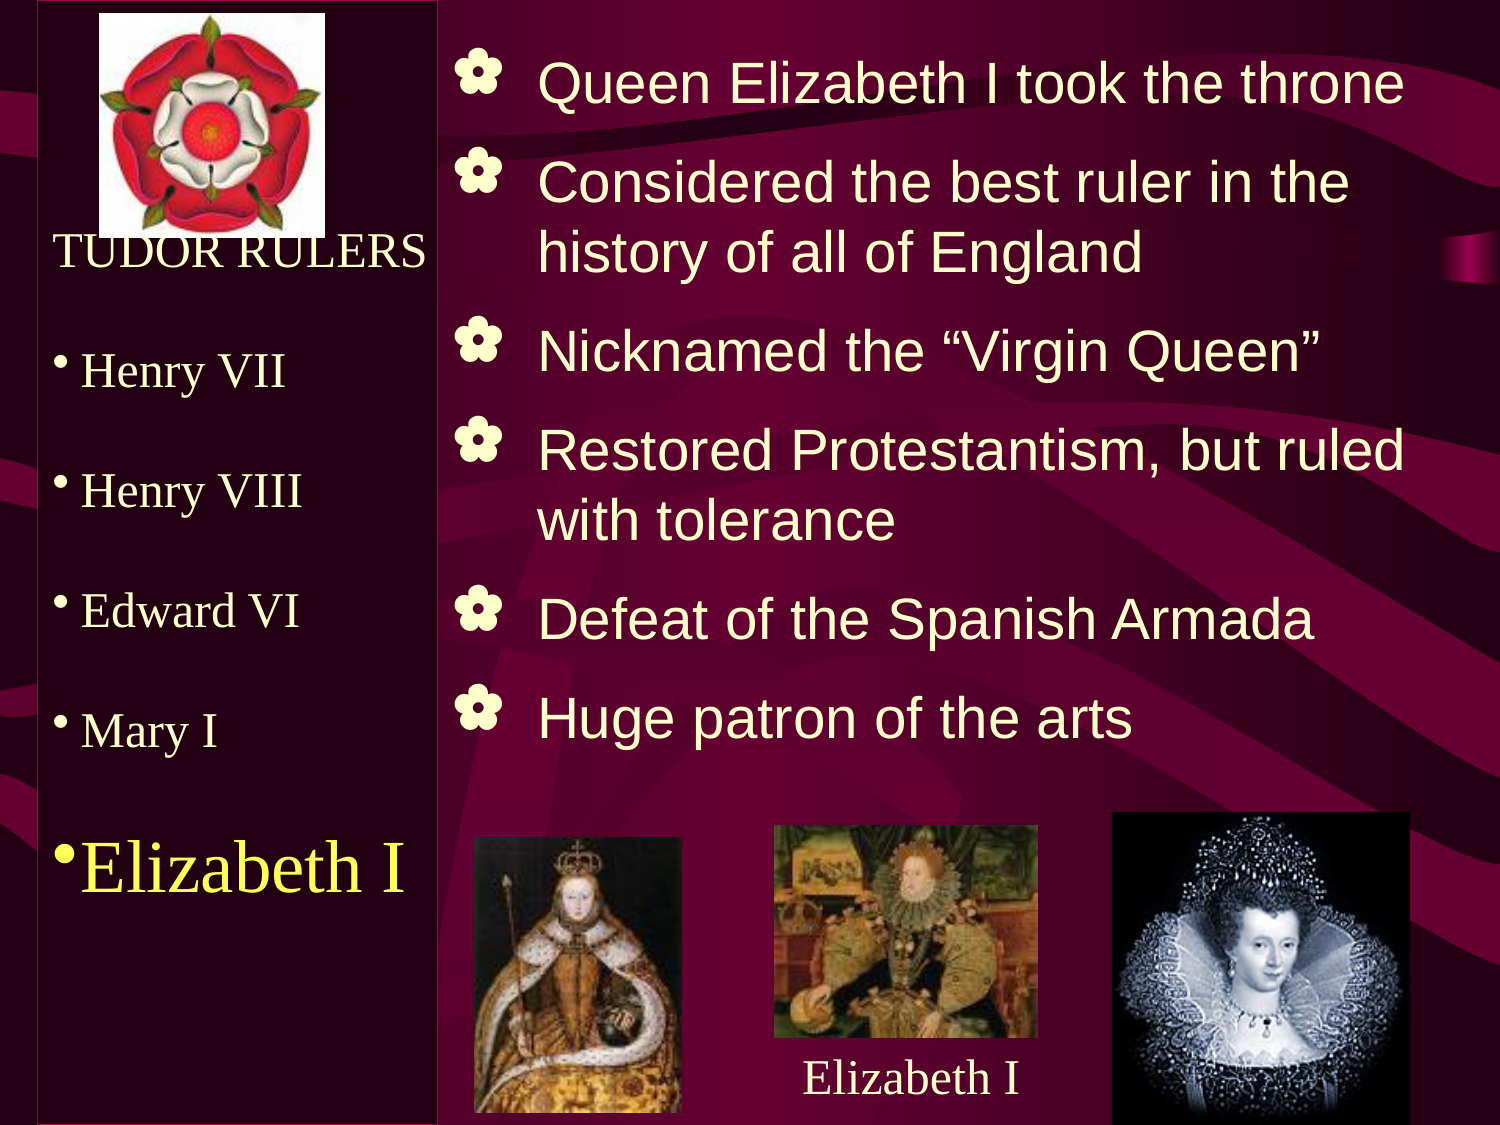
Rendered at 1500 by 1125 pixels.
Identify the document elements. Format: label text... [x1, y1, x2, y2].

picture [474, 837, 682, 1113]
text_box TUDOR RULERS Henry VII Henry VIII Edward VI Mary I Elizabeth I [37, 0, 438, 1125]
picture [1112, 812, 1410, 1125]
text_box Elizabeth I [787, 1045, 1036, 1113]
picture [774, 825, 1038, 1038]
picture [99, 13, 326, 238]
text_box Queen Elizabeth I took the throne Considered the best ruler in the history of all of England Nicknamed the “Virgin Queen” Restored Protestantism, but ruled with tolerance Defeat of the Spanish Armada Huge patron of the arts [437, 37, 1500, 758]
